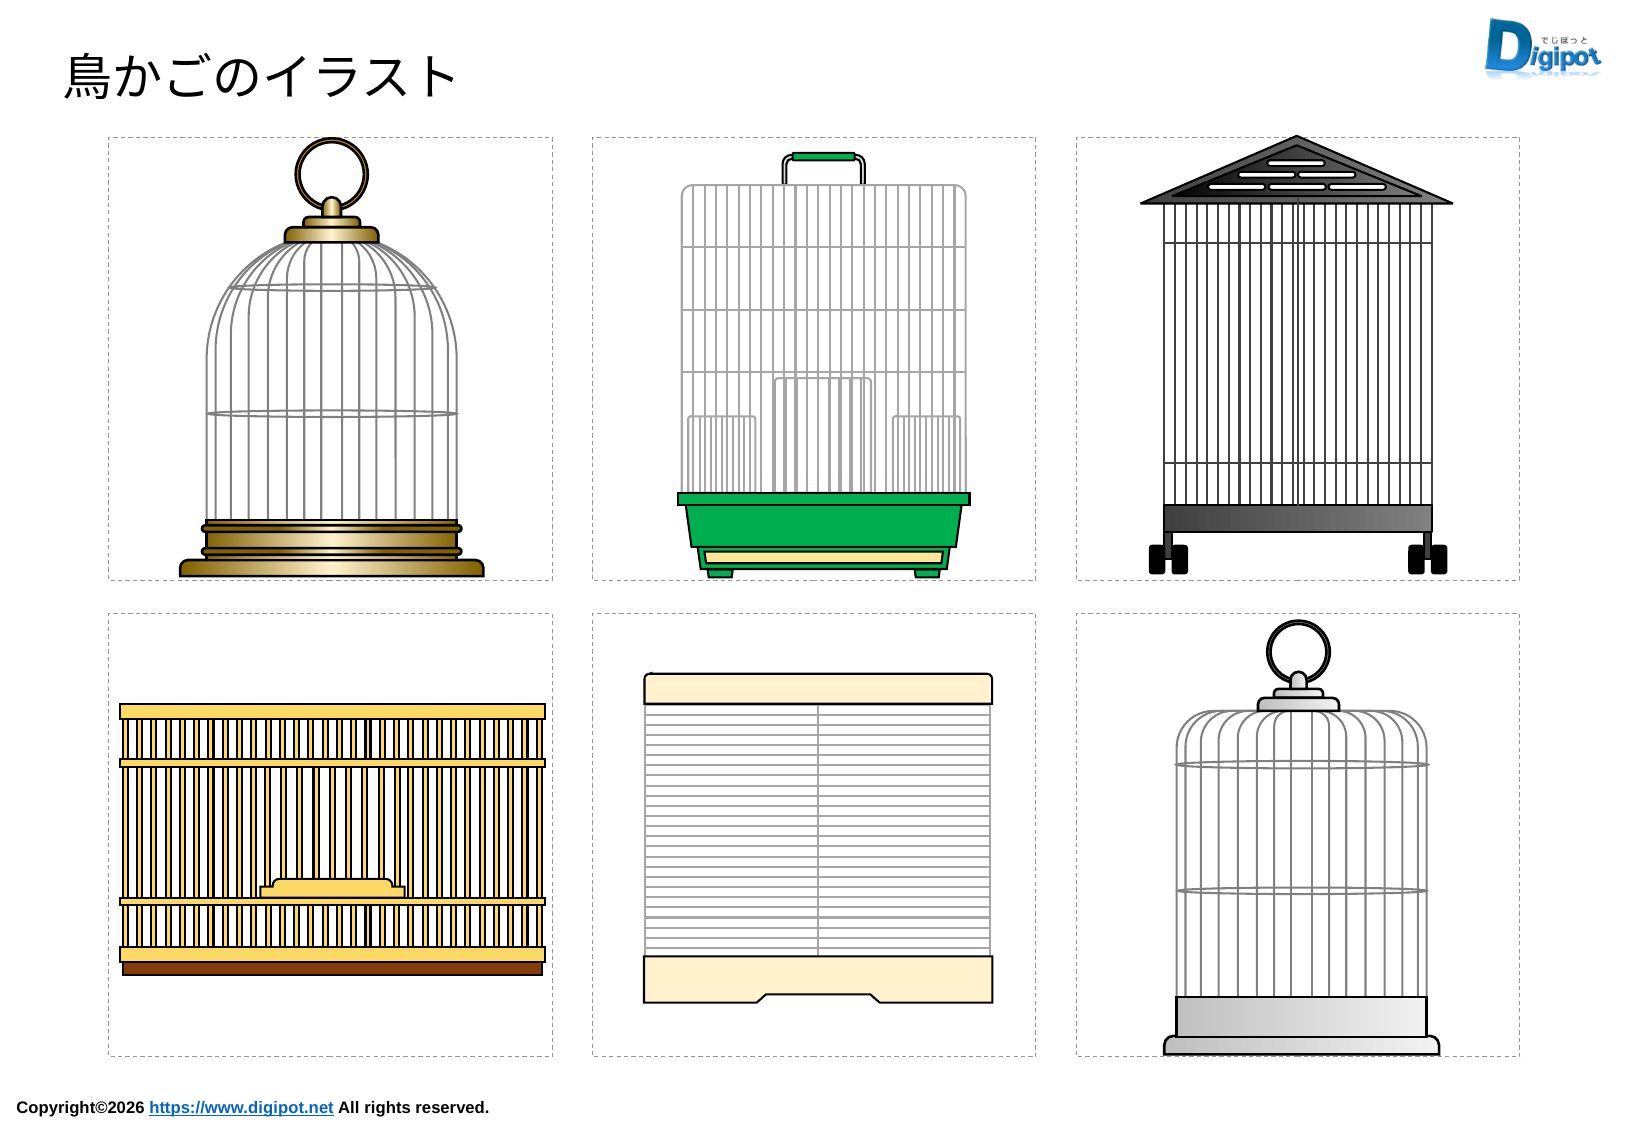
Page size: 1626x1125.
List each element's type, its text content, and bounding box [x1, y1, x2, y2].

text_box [677, 152, 970, 578]
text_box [1164, 620, 1440, 1055]
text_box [119, 703, 545, 976]
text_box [643, 673, 993, 1003]
text_box 鳥かごのイラスト [47, 38, 477, 113]
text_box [1140, 135, 1453, 574]
picture [1485, 18, 1602, 82]
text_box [180, 138, 484, 577]
